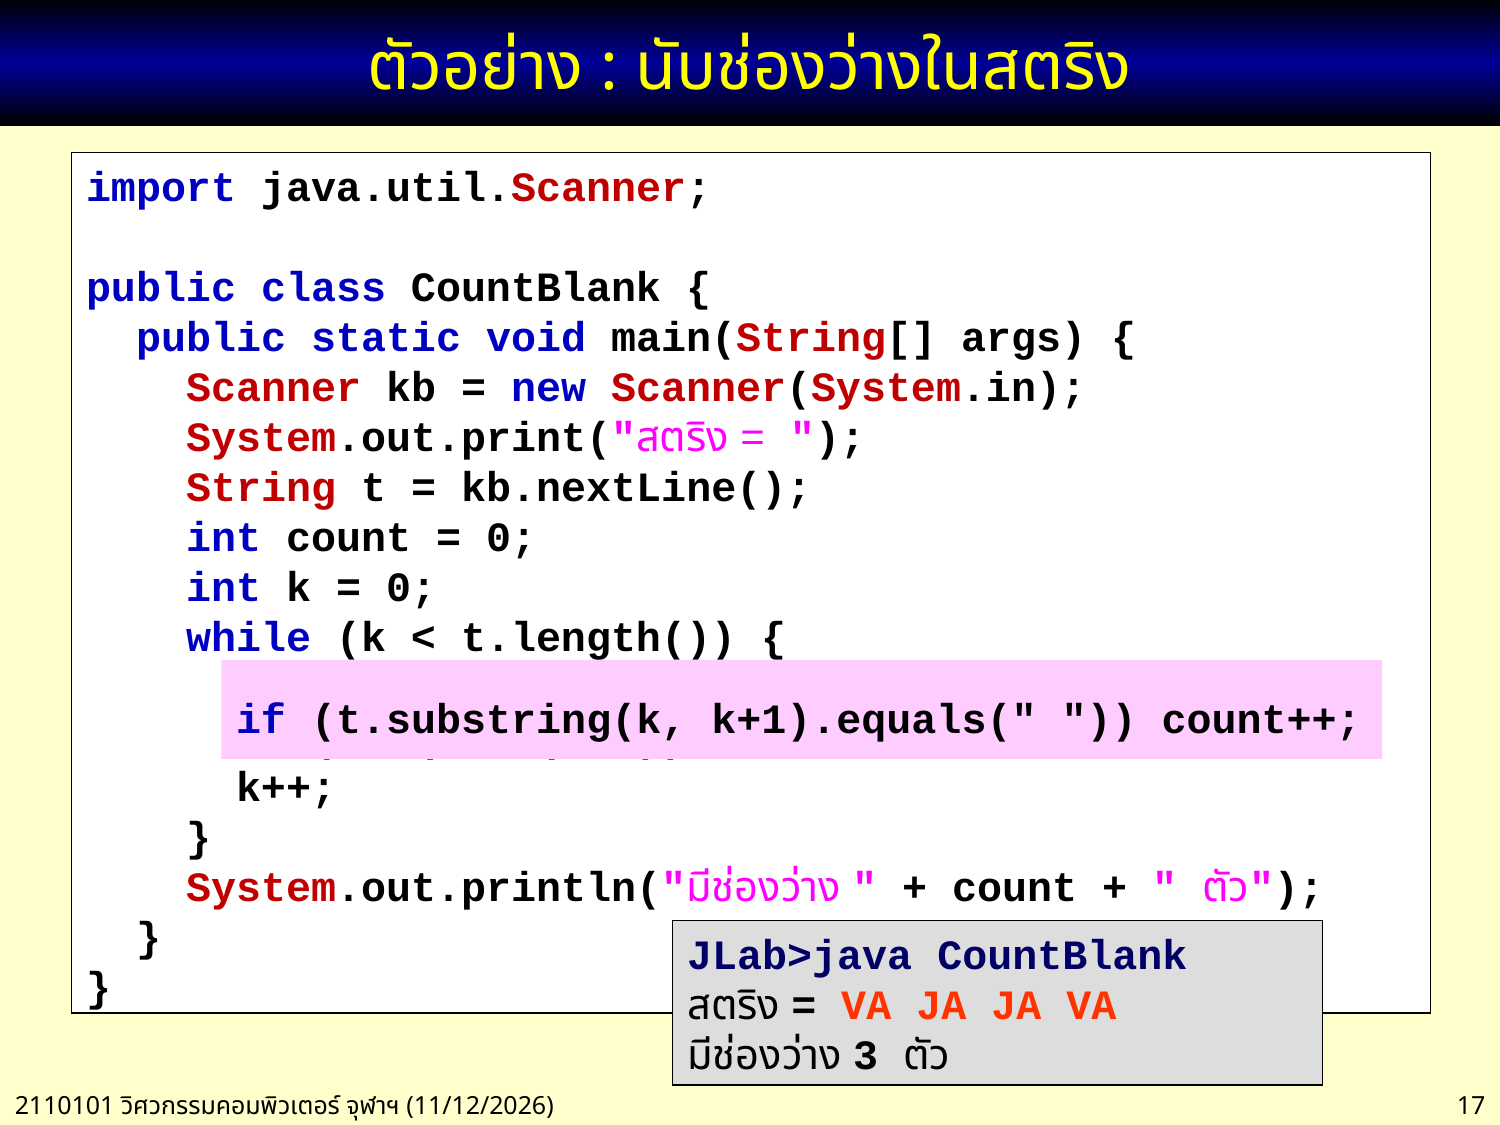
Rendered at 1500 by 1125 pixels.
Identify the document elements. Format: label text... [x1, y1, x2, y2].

text_box import java.util.Scanner; public class CountBlank { public static void main(String[] args) { Scanner kb = new Scanner(System.in); System.out.print("สตริง = "); String t = kb.nextLine(); int count = 0; int k = 0; while (k < t.length()) { String c = t.substring(k, k + 1); if (c.equals(" ")) count++; k++; } System.out.println("มีช่องว่าง " + count + " ตัว"); } } [71, 152, 1431, 1013]
text_box if (t.substring(k, k+1).equals(" ")) count++; [221, 659, 1383, 759]
title ตัวอย่าง : นับช่องว่างในสตริง [0, 0, 1500, 126]
text_box JLab>java CountBlank สตริง = VA JA JA VA มีช่องว่าง 3 ตัว [672, 920, 1323, 1086]
